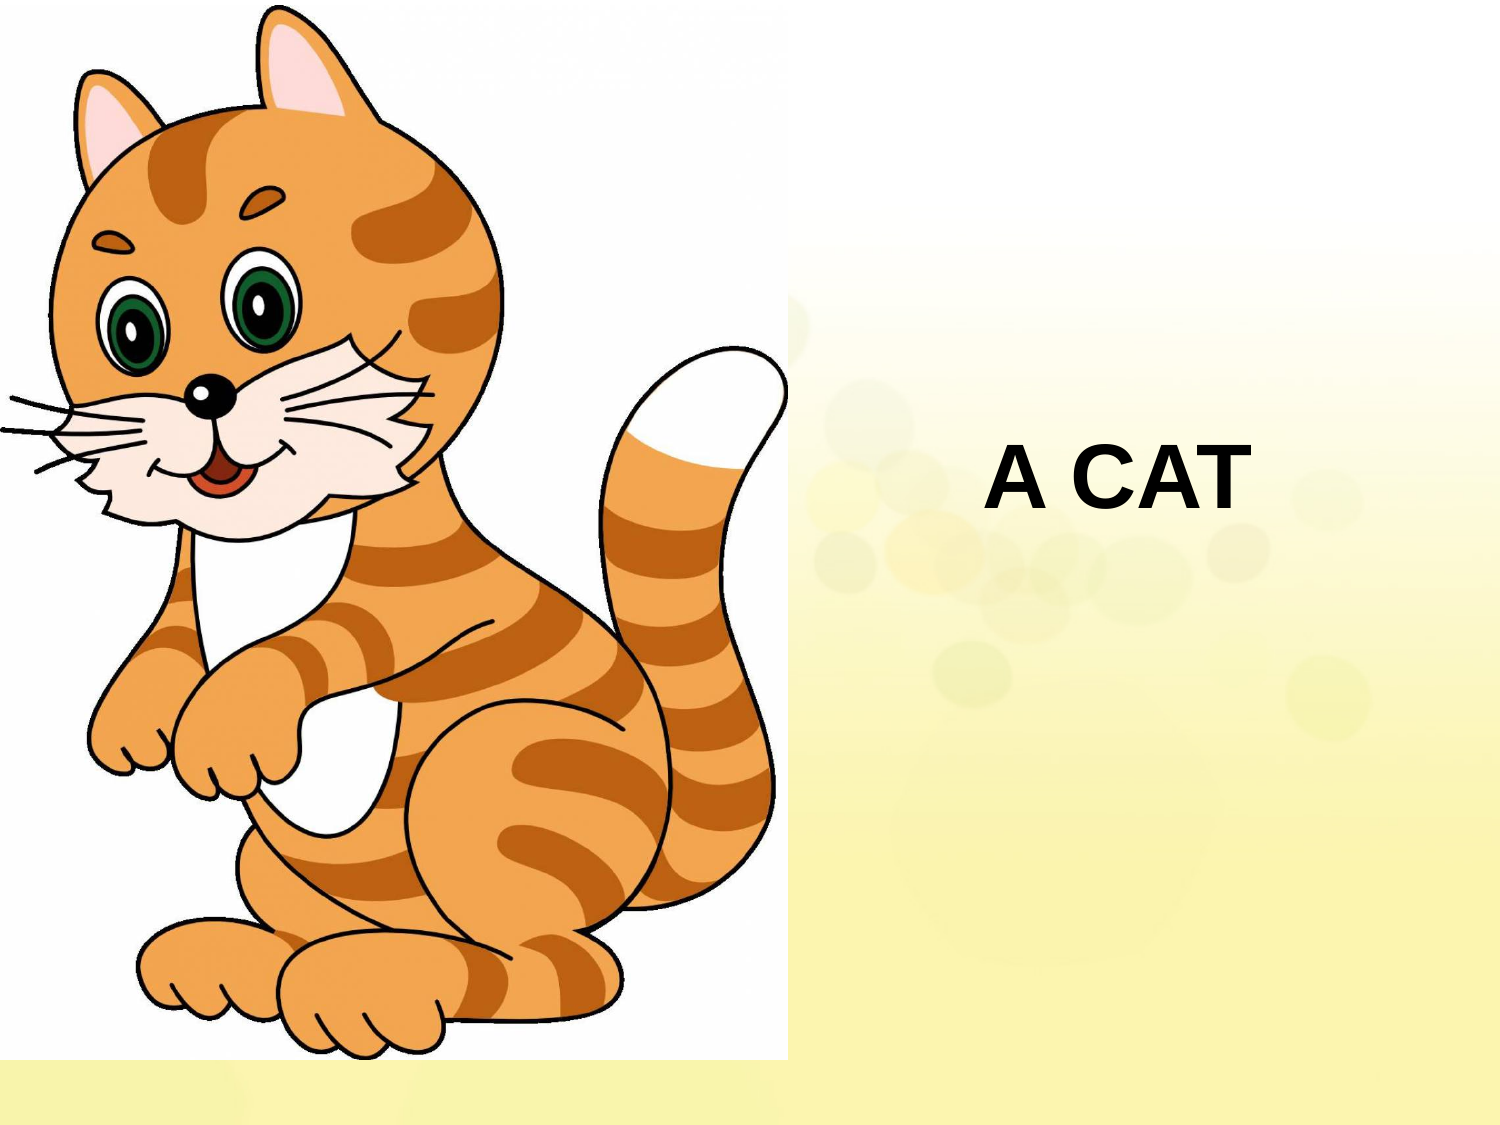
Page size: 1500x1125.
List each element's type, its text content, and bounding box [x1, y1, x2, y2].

picture [0, 0, 1500, 1125]
title A CAT [847, 353, 1388, 591]
